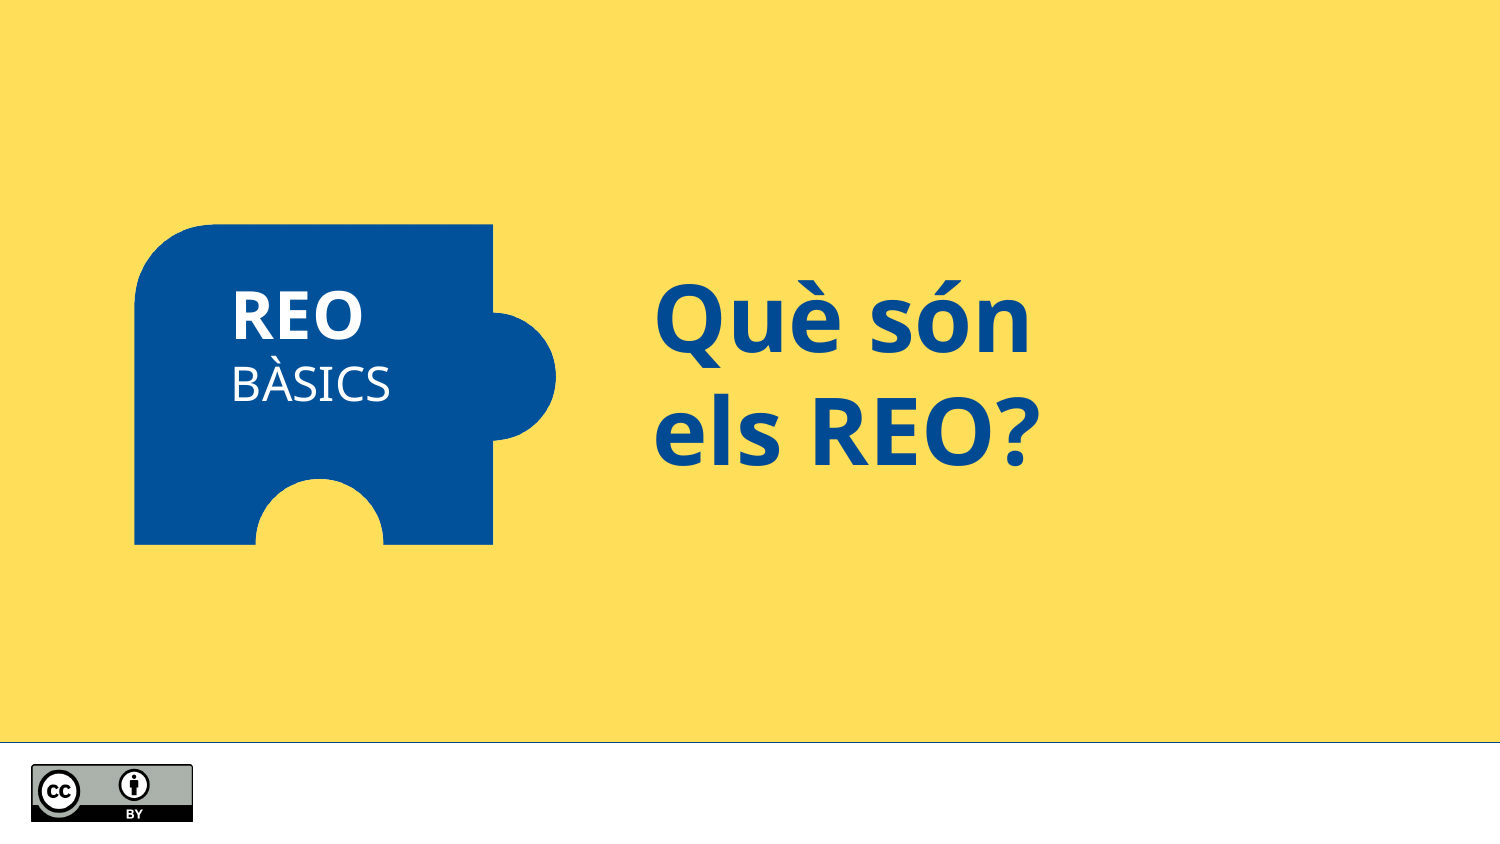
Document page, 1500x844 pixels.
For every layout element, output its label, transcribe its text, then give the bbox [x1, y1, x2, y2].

picture [133, 224, 556, 545]
text_box Què són els REO? [637, 243, 1095, 499]
picture [31, 764, 193, 822]
text_box [0, 750, 1500, 844]
text_box REO BÀSICS [560, 258, 862, 426]
